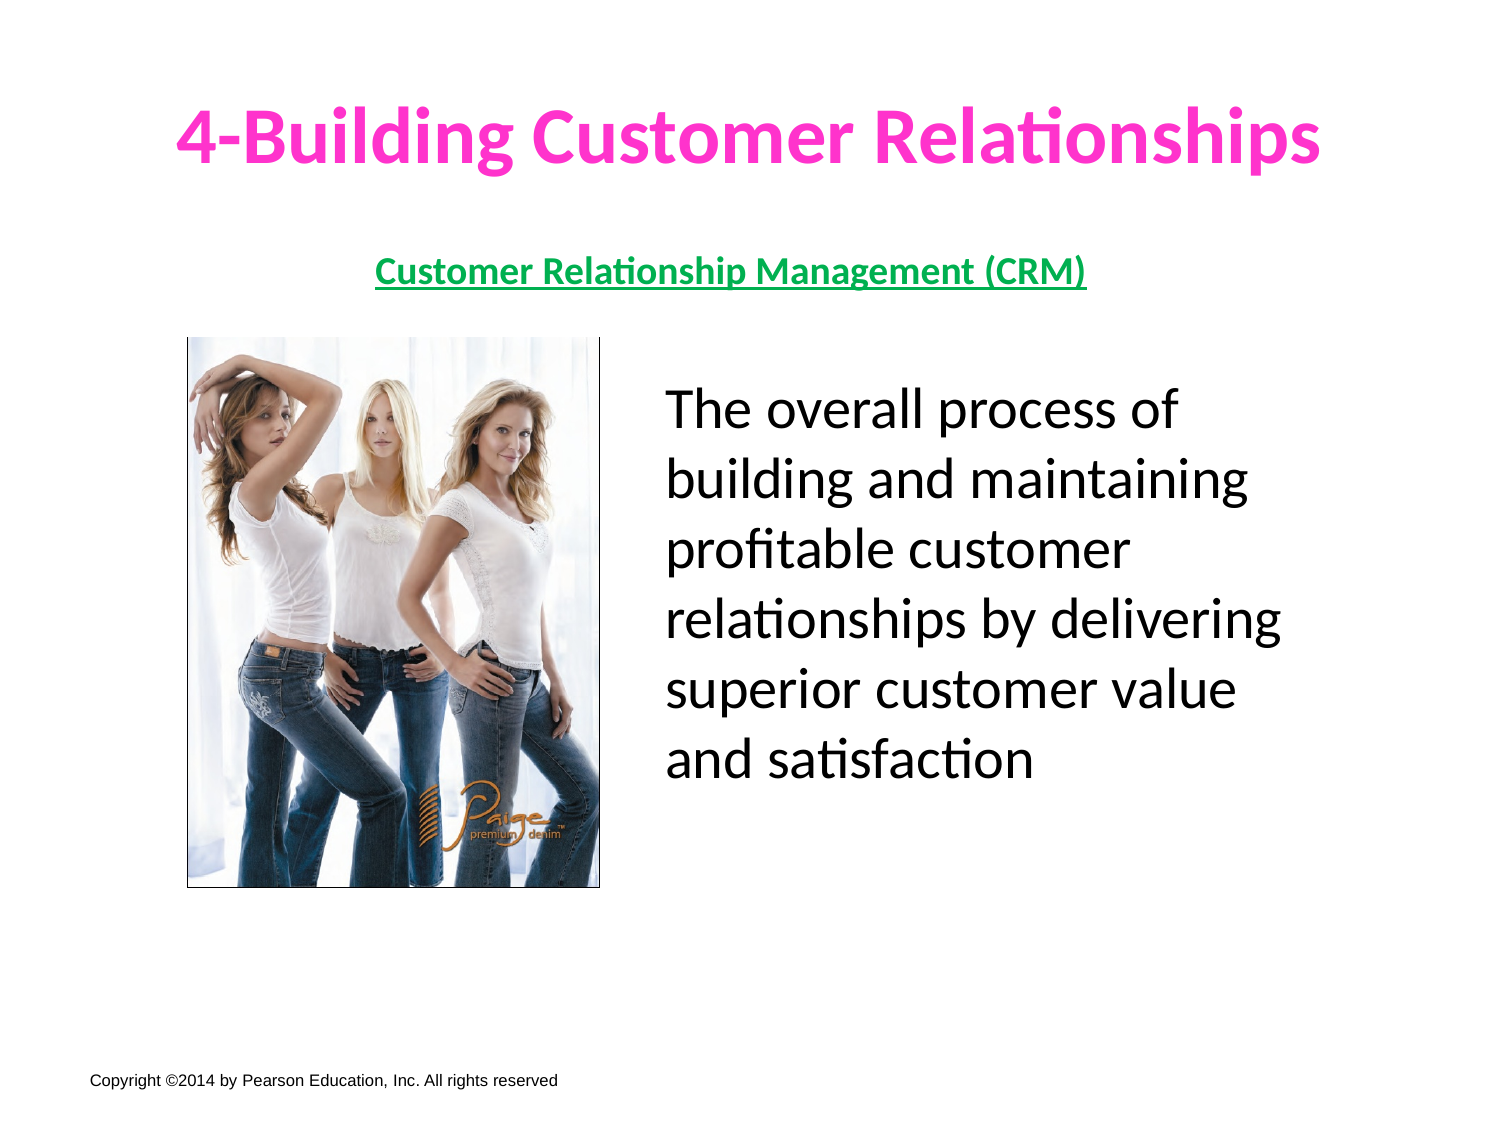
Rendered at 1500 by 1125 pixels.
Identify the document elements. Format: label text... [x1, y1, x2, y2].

title 4-Building Customer Relationships [112, 37, 1388, 225]
list Customer Relationship Management (CRM) [0, 237, 1463, 300]
picture [187, 337, 601, 888]
text_box Copyright ©2014 by Pearson Education, Inc. All rights reserved [74, 1062, 825, 1098]
list The overall process of building and maintaining profitable customer relationships by delivering superior customer value and satisfaction [650, 362, 1350, 1038]
